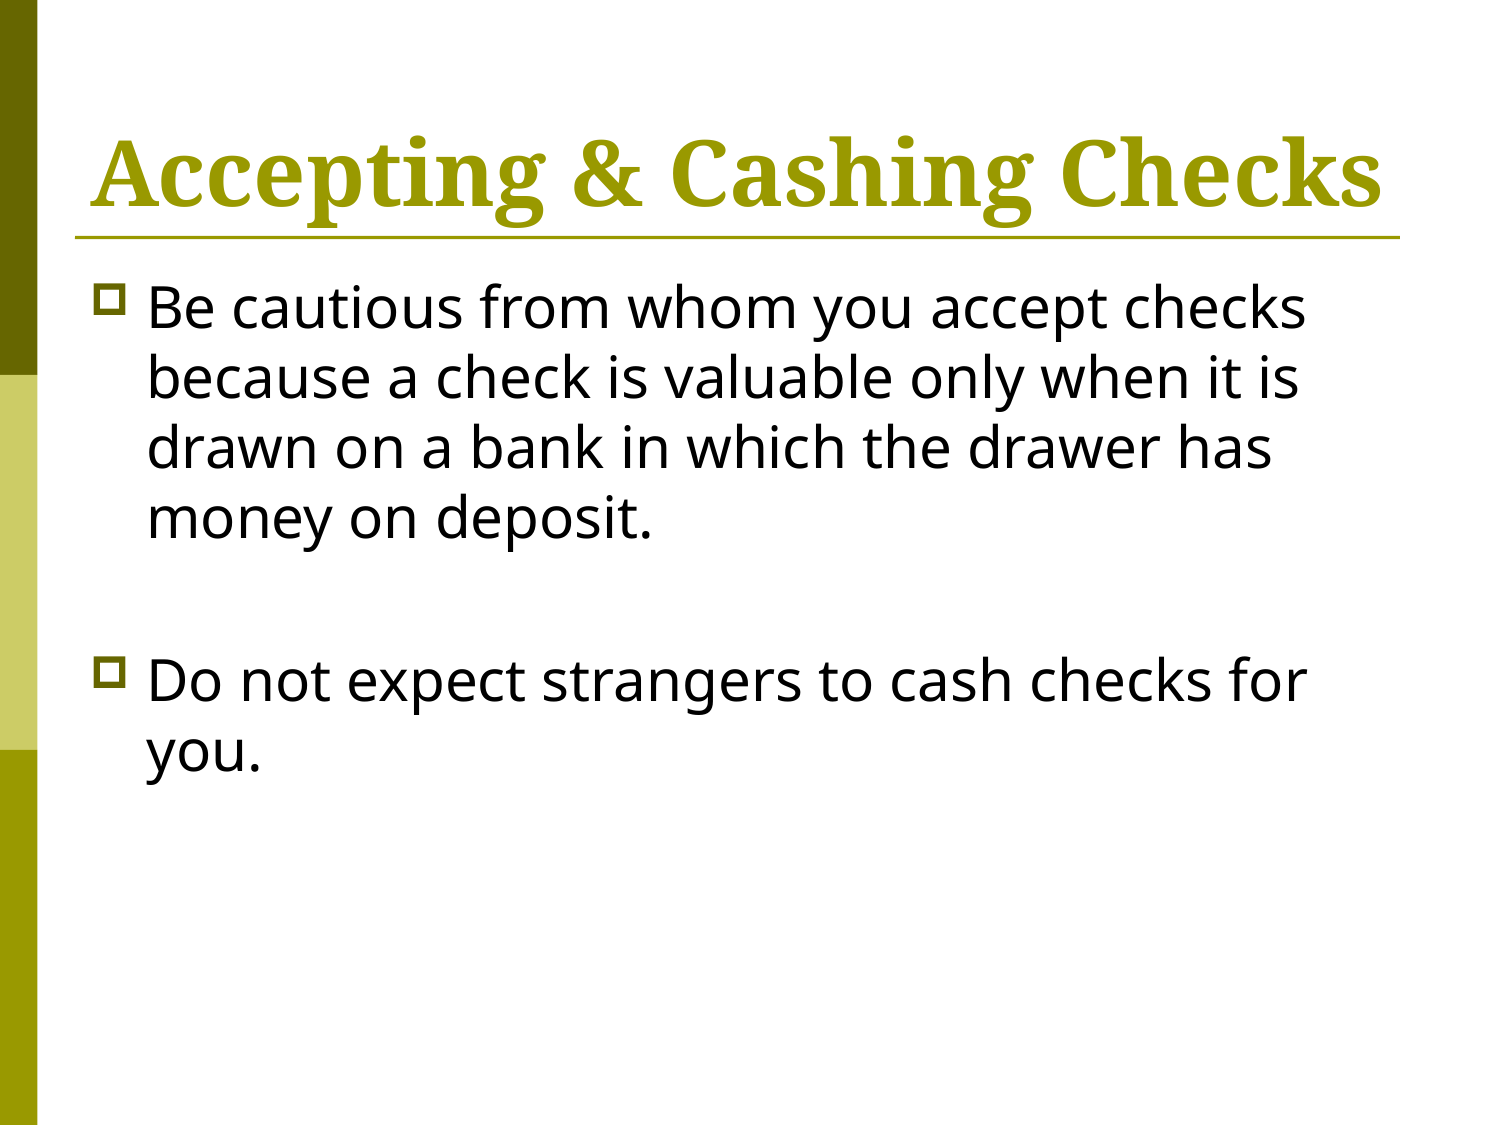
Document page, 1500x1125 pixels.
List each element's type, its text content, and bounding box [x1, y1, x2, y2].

title Accepting & Cashing Checks [74, 45, 1426, 233]
list Be cautious from whom you accept checks because a check is valuable only when it is drawn on a bank in which the drawer has money on deposit. Do not expect strangers to cash checks for you. [74, 262, 1426, 1006]
